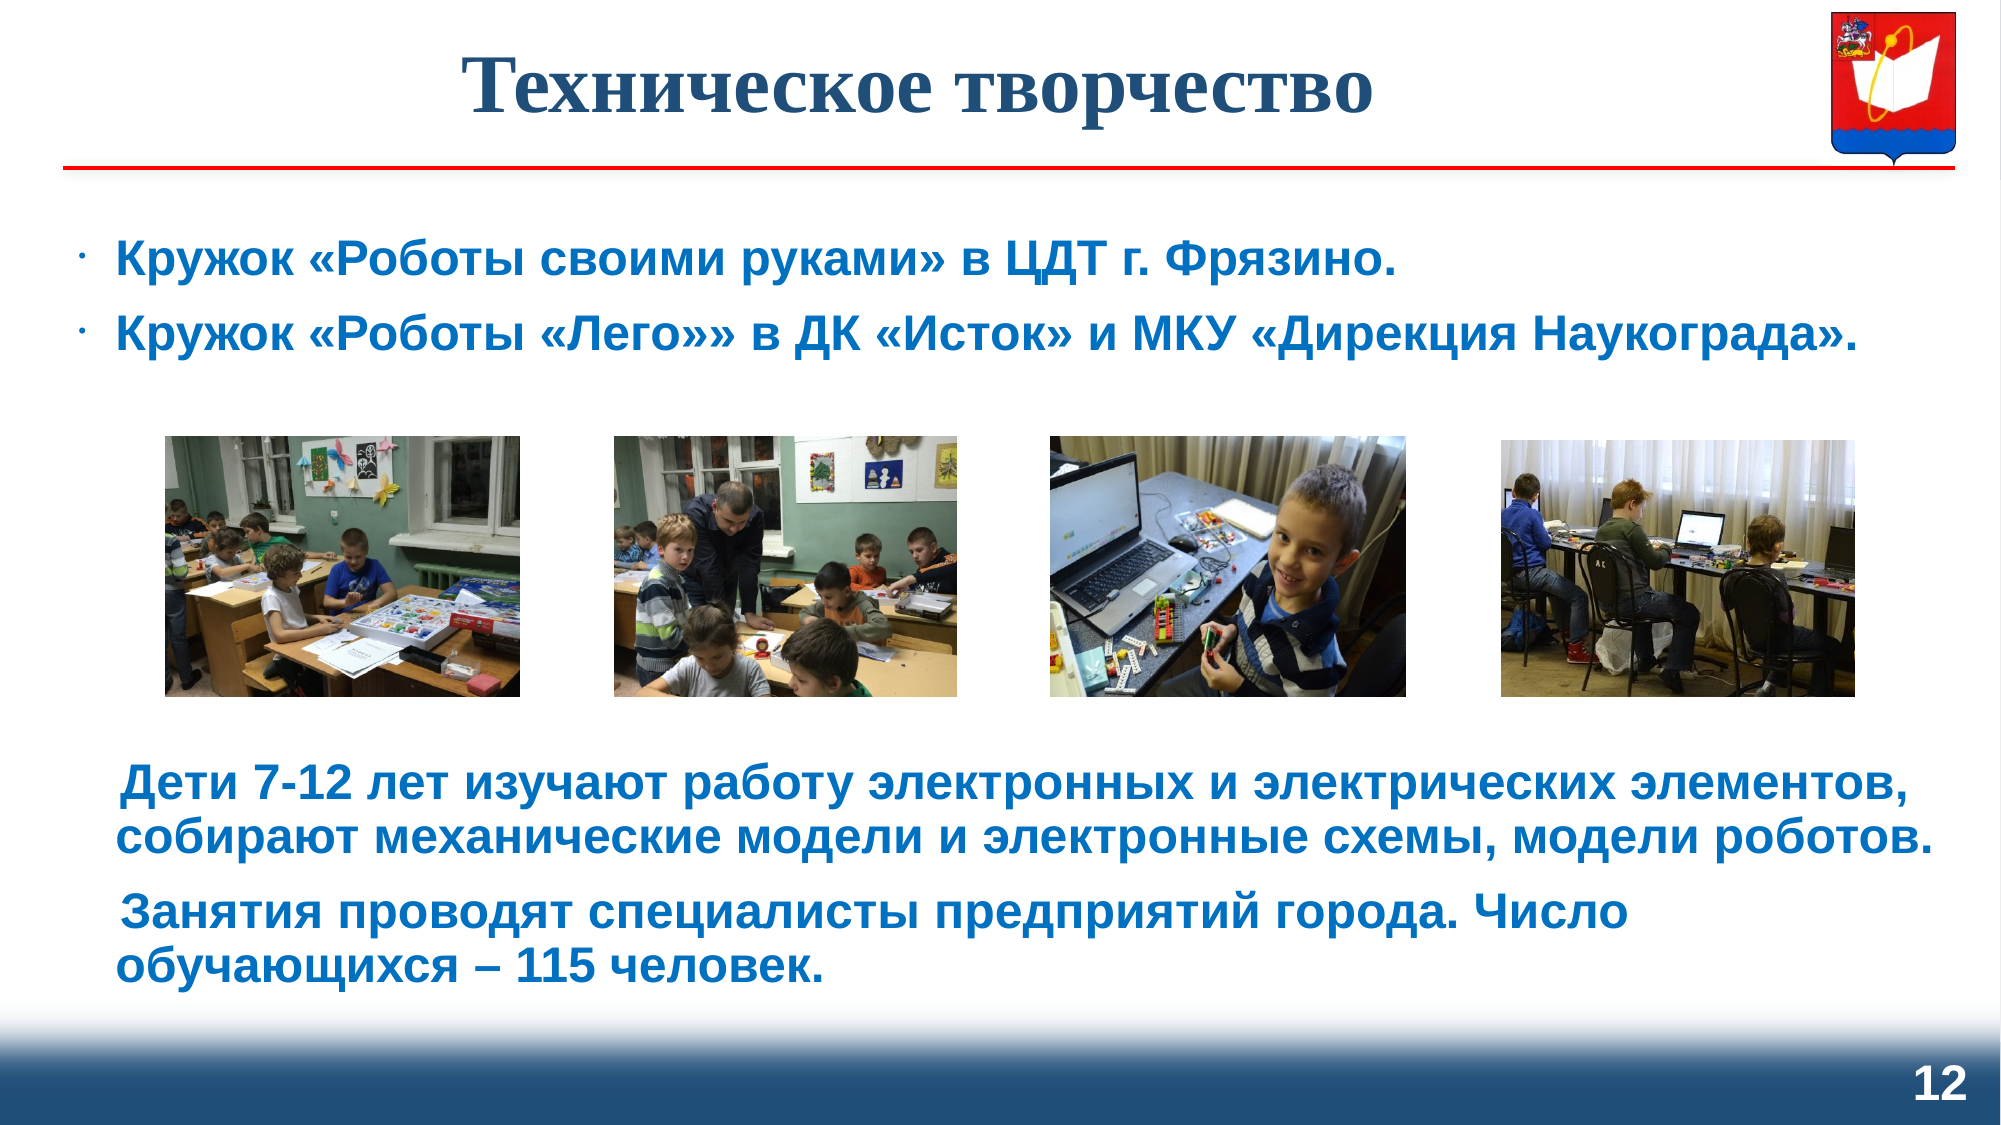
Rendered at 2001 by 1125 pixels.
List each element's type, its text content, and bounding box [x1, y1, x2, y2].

slide_number 12 [1897, 1042, 2000, 1125]
picture [1050, 436, 1406, 697]
text_box Техническое творчество [0, 32, 1820, 134]
picture [614, 436, 957, 697]
text_box Кружок «Роботы своими руками» в ЦДТ г. Фрязино. Кружок «Роботы «Лего»» в ДК «Исток» и МКУ «Дирекция Наукограда». Дети 7-12 лет изучают работу электронных и электрических элементов, собирают механические модели и электронные схемы, модели роботов. Занятия проводят специалисты предприятий города. Число обучающихся – 115 человек. [63, 224, 1955, 1028]
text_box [1820, 12, 2000, 166]
picture [0, 999, 2000, 1125]
picture [1501, 440, 1855, 697]
picture [165, 436, 520, 697]
